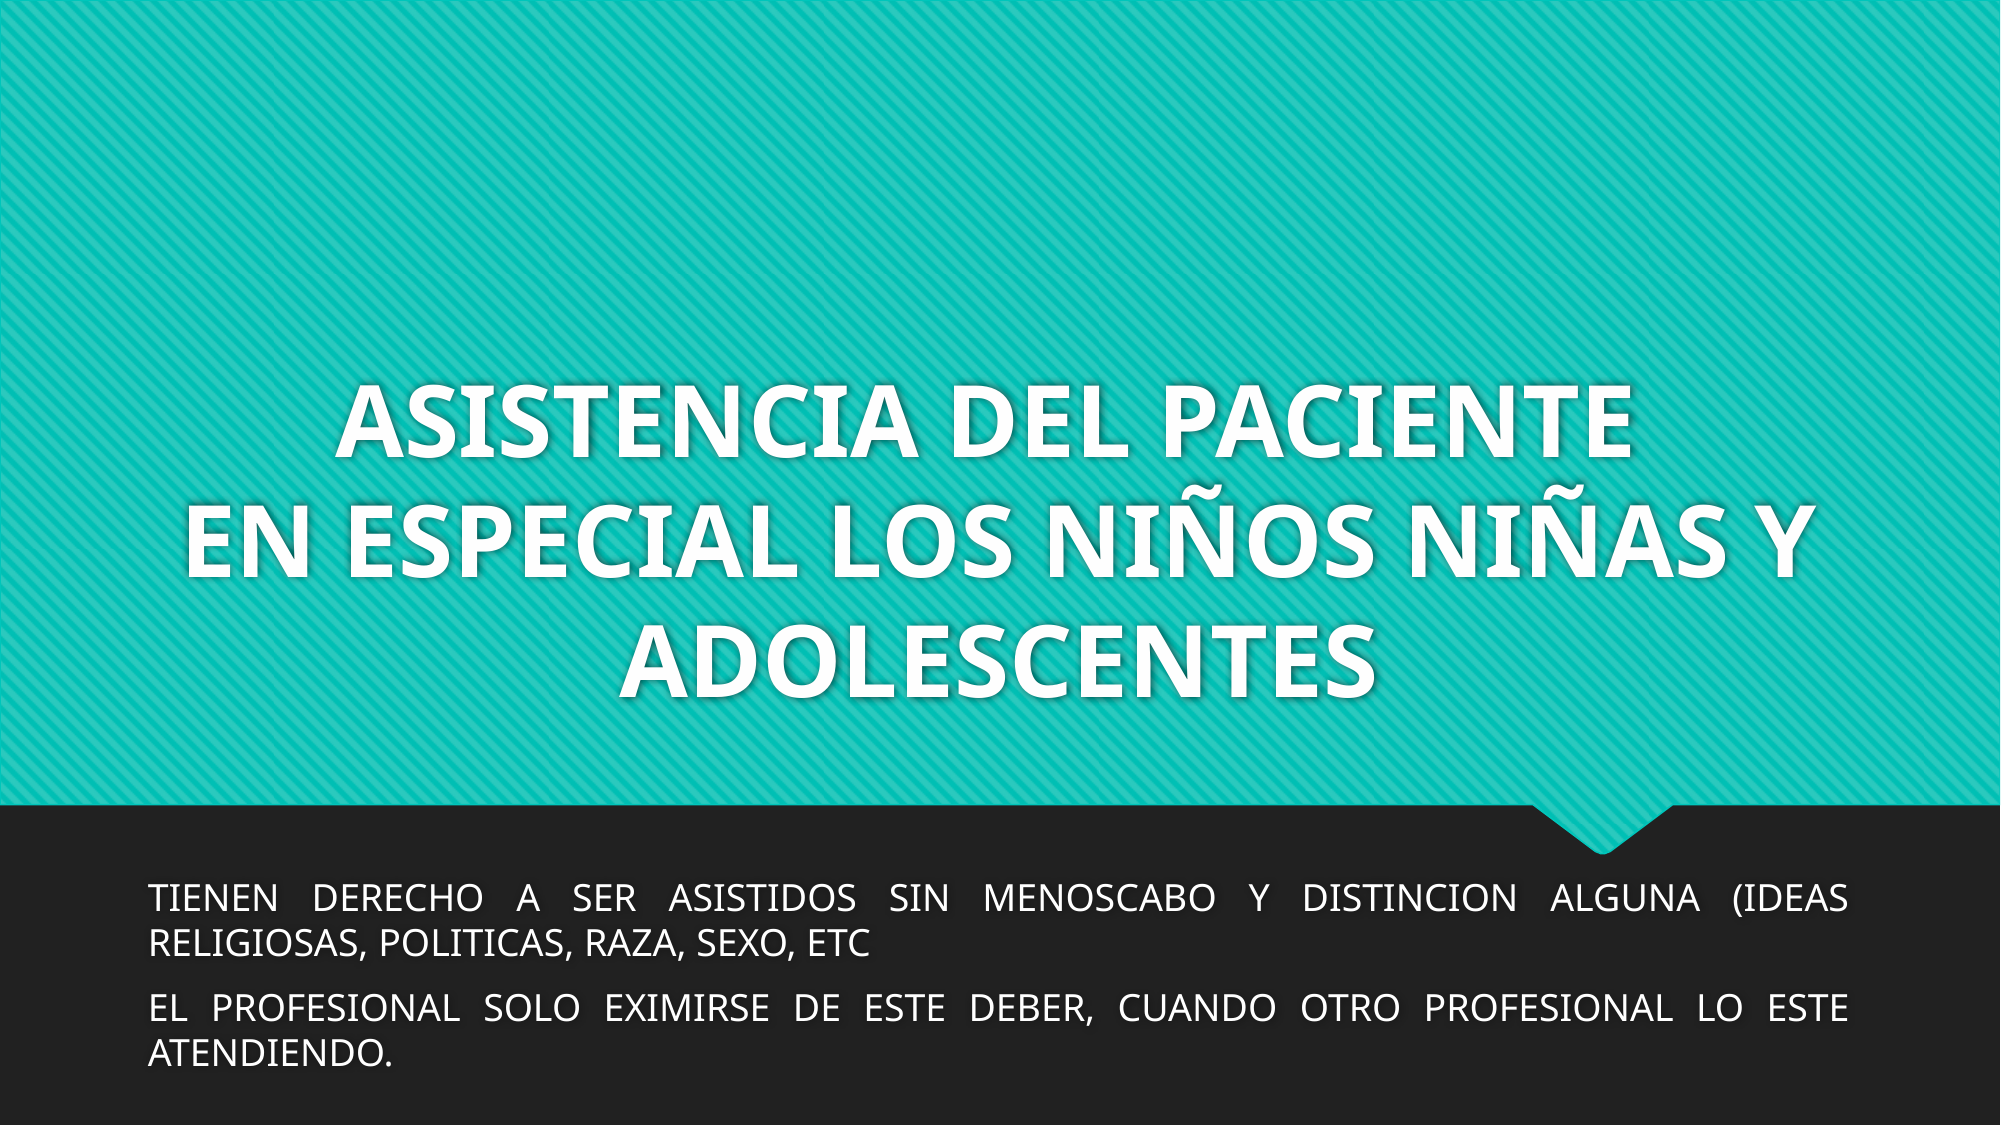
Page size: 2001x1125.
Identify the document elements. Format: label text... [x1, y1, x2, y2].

title ASISTENCIA DEL PACIENTE EN ESPECIAL LOS NIÑOS NIÑAS Y ADOLESCENTES [132, 484, 1866, 726]
list TIENEN DERECHO A SER ASISTIDOS SIN MENOSCABO Y DISTINCION ALGUNA (IDEAS RELIGIOSAS, POLITICAS, RAZA, SEXO, ETC EL PROFESIONAL SOLO EXIMIRSE DE ESTE DEBER, CUANDO OTRO PROFESIONAL LO ESTE ATENDIENDO. [132, 866, 1866, 938]
